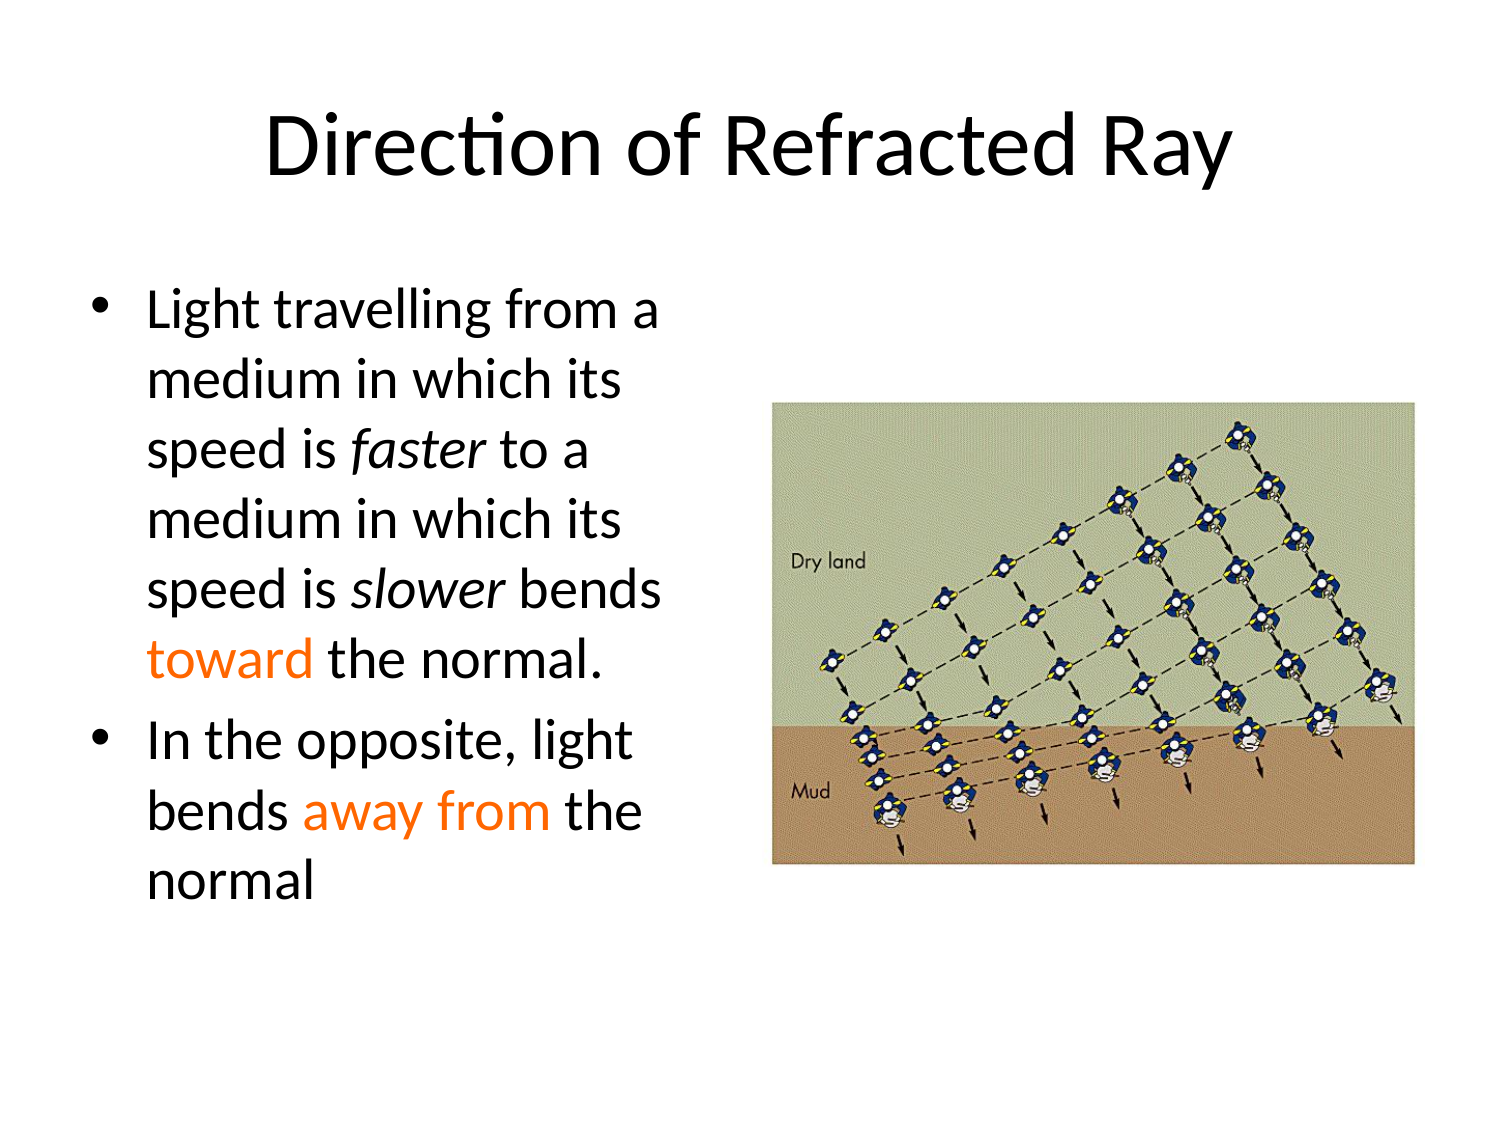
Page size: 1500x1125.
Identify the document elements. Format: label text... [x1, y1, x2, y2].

title Direction of Refracted Ray [75, 45, 1425, 233]
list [762, 262, 1426, 1006]
list Light travelling from a medium in which its speed is faster to a medium in which its speed is slower bends toward the normal. In the opposite, light bends away from the normal [75, 262, 738, 1005]
